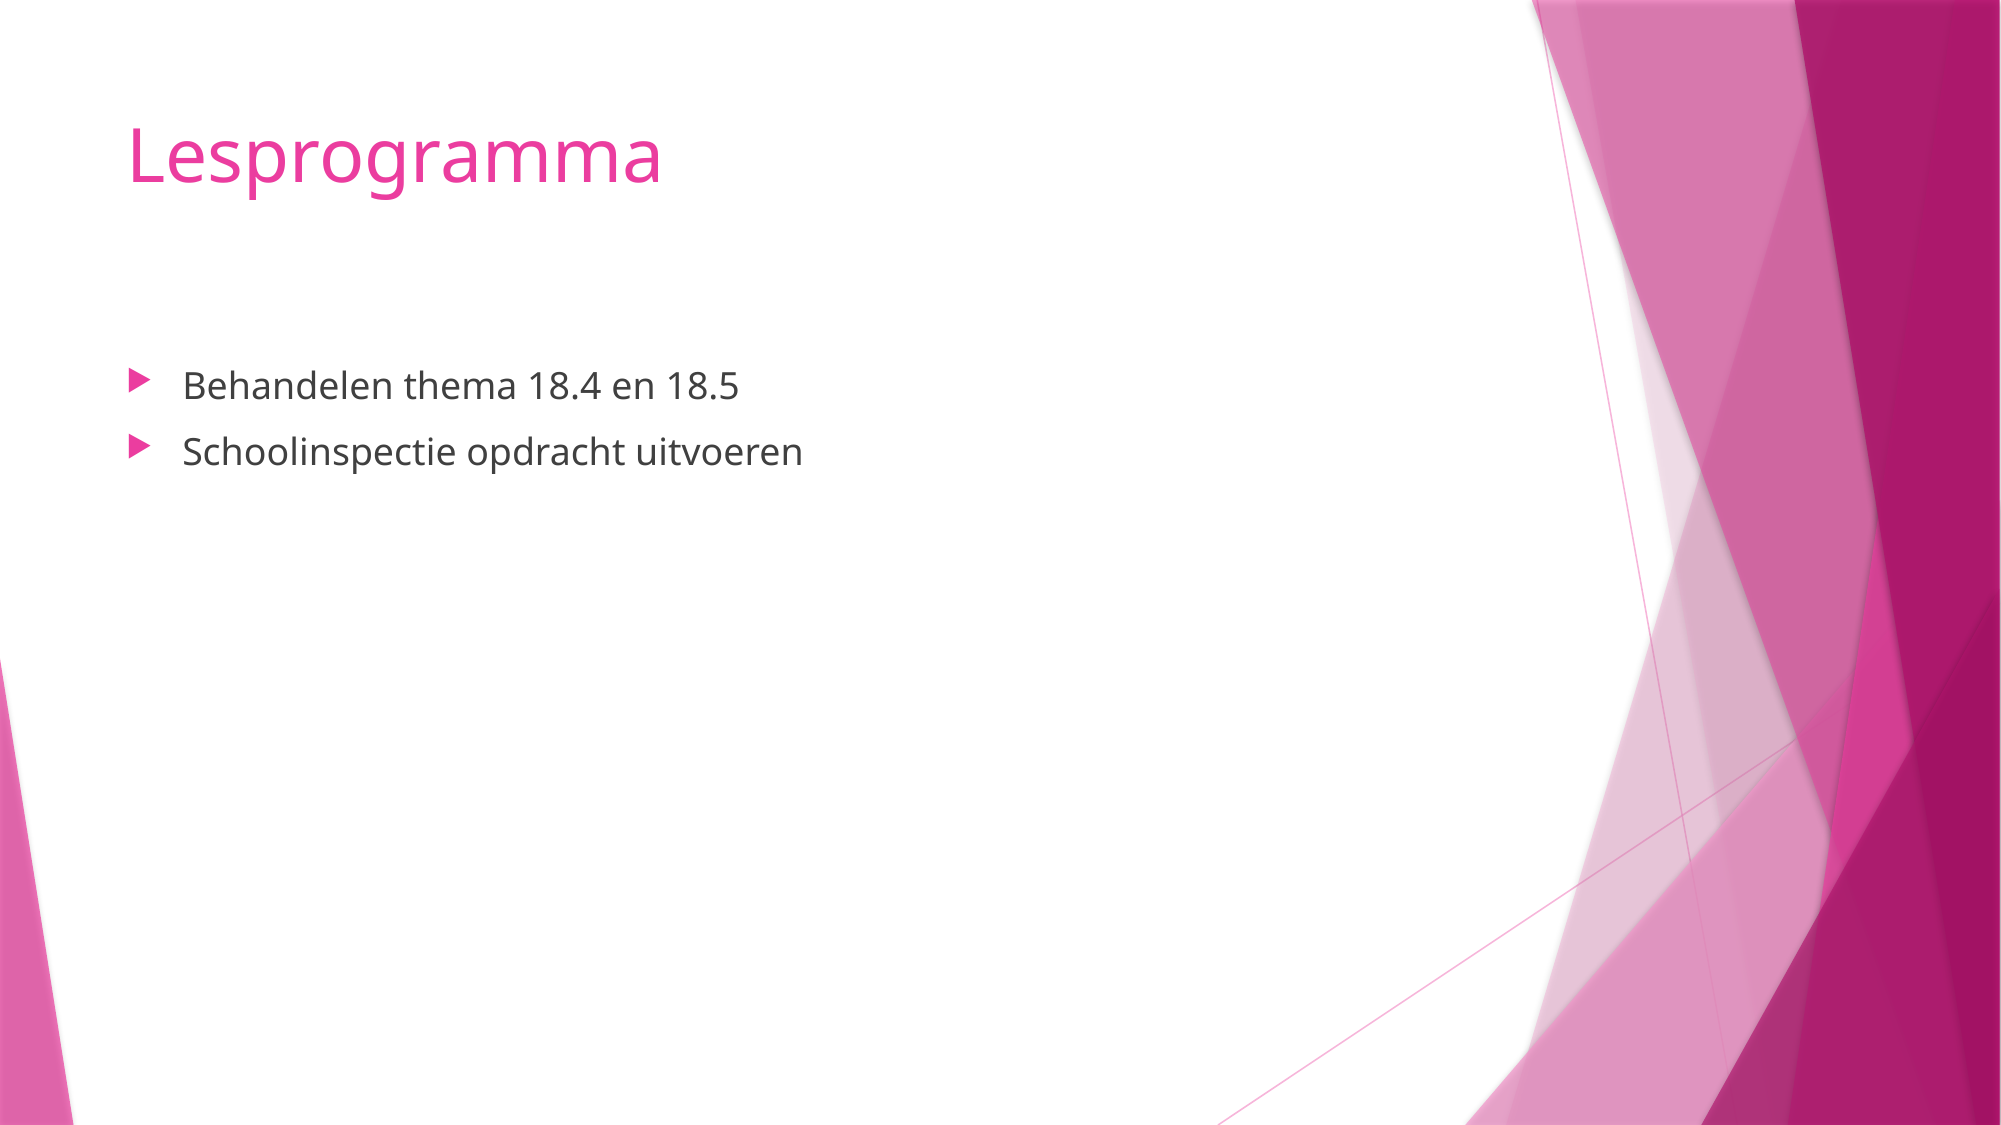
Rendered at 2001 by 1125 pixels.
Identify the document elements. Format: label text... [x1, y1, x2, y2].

list Behandelen thema 18.4 en 18.5 Schoolinspectie opdracht uitvoeren [111, 354, 1522, 992]
title Lesprogramma [111, 99, 1522, 317]
